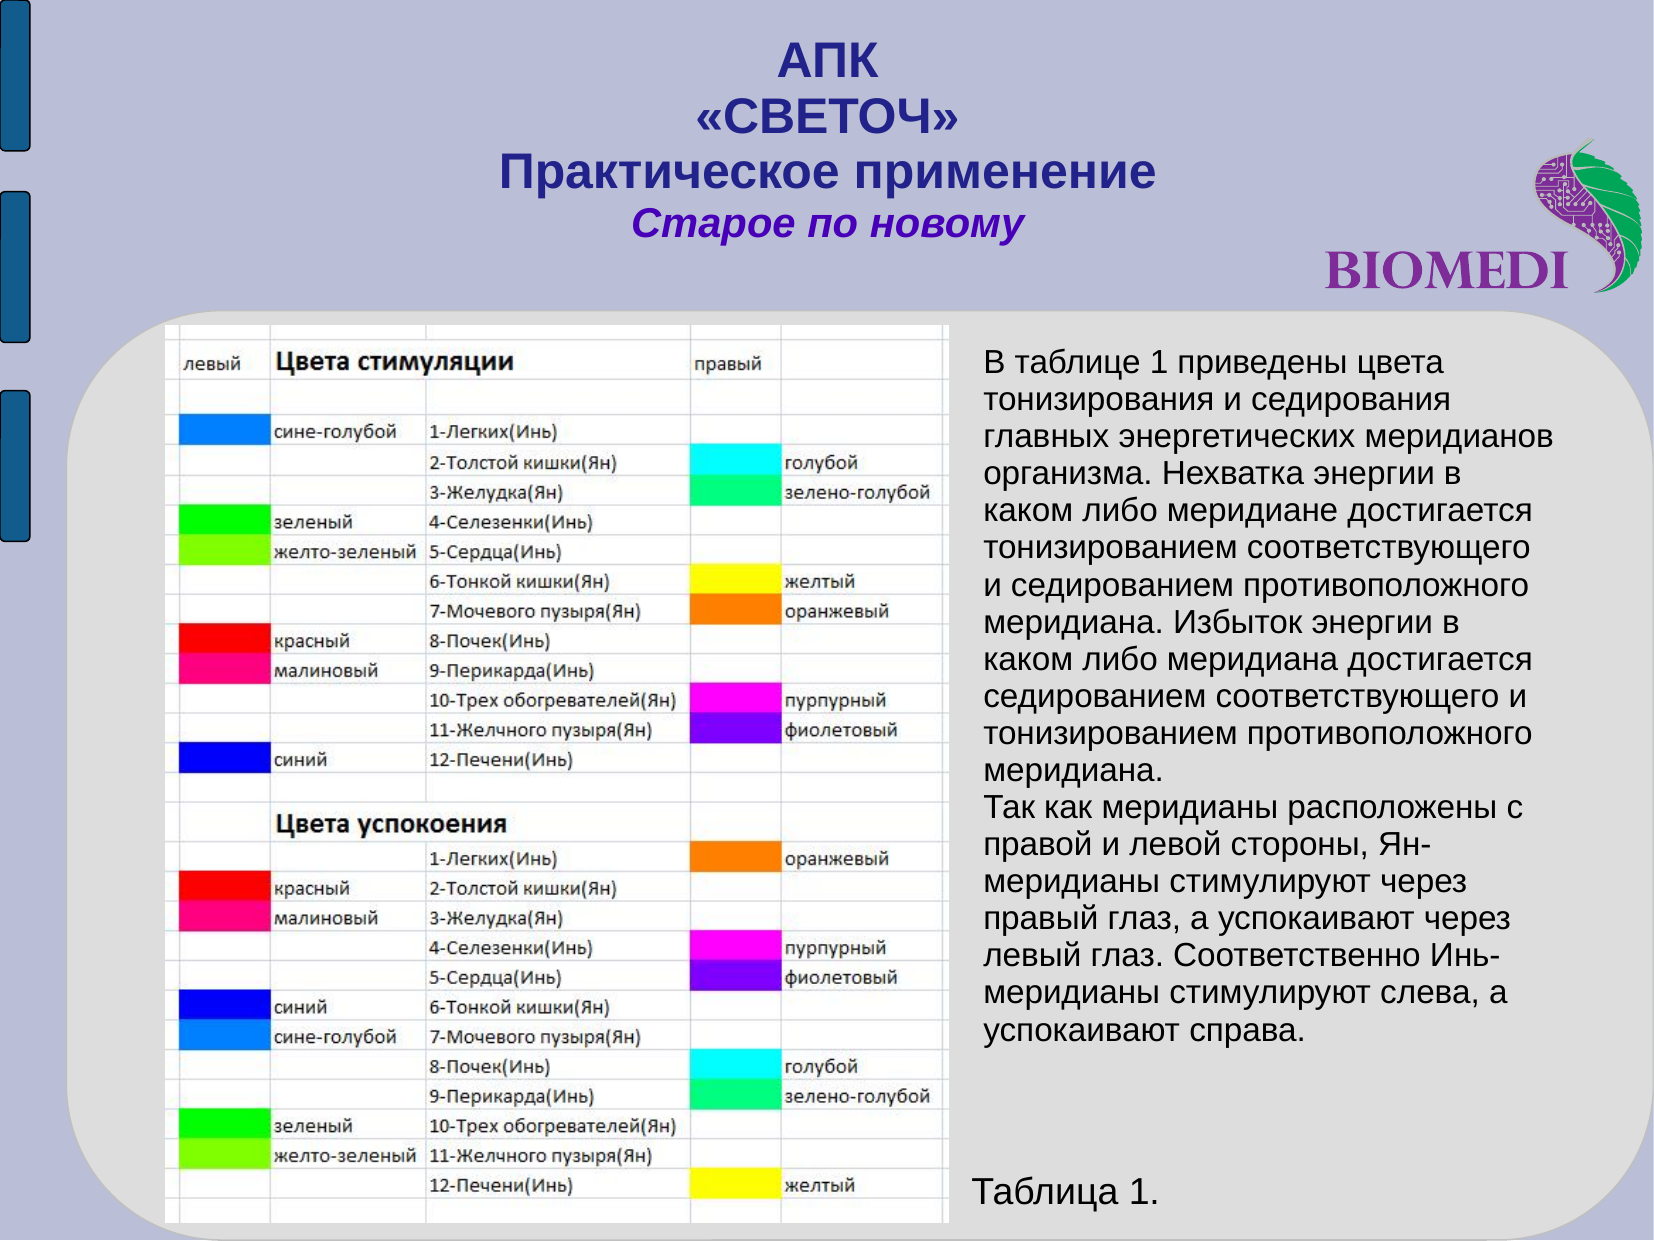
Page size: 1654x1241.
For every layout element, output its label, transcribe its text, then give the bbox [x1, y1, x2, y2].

text_box В таблице 1 приведены цвета тонизирования и седирования главных энергетических меридианов организма. Нехватка энергии в каком либо меридиане достигается тонизированием соответствующего и седированием противоположного меридиана. Избыток энергии в каком либо меридиана достигается седированием соответствующего и тонизированием противоположного меридиана. Так как меридианы расположены с правой и левой стороны, Ян-меридианы стимулируют через правый глаз, а успокаивают через левый глаз. Соответственно Инь-меридианы стимулируют слева, а успокаивают справа. [968, 336, 1571, 1056]
picture [165, 324, 949, 1223]
title АПК «СВЕТОЧ» Практическое применение Старое по новому [121, 29, 1535, 207]
text_box Таблица 1. [956, 1163, 1217, 1220]
picture [1322, 134, 1643, 299]
